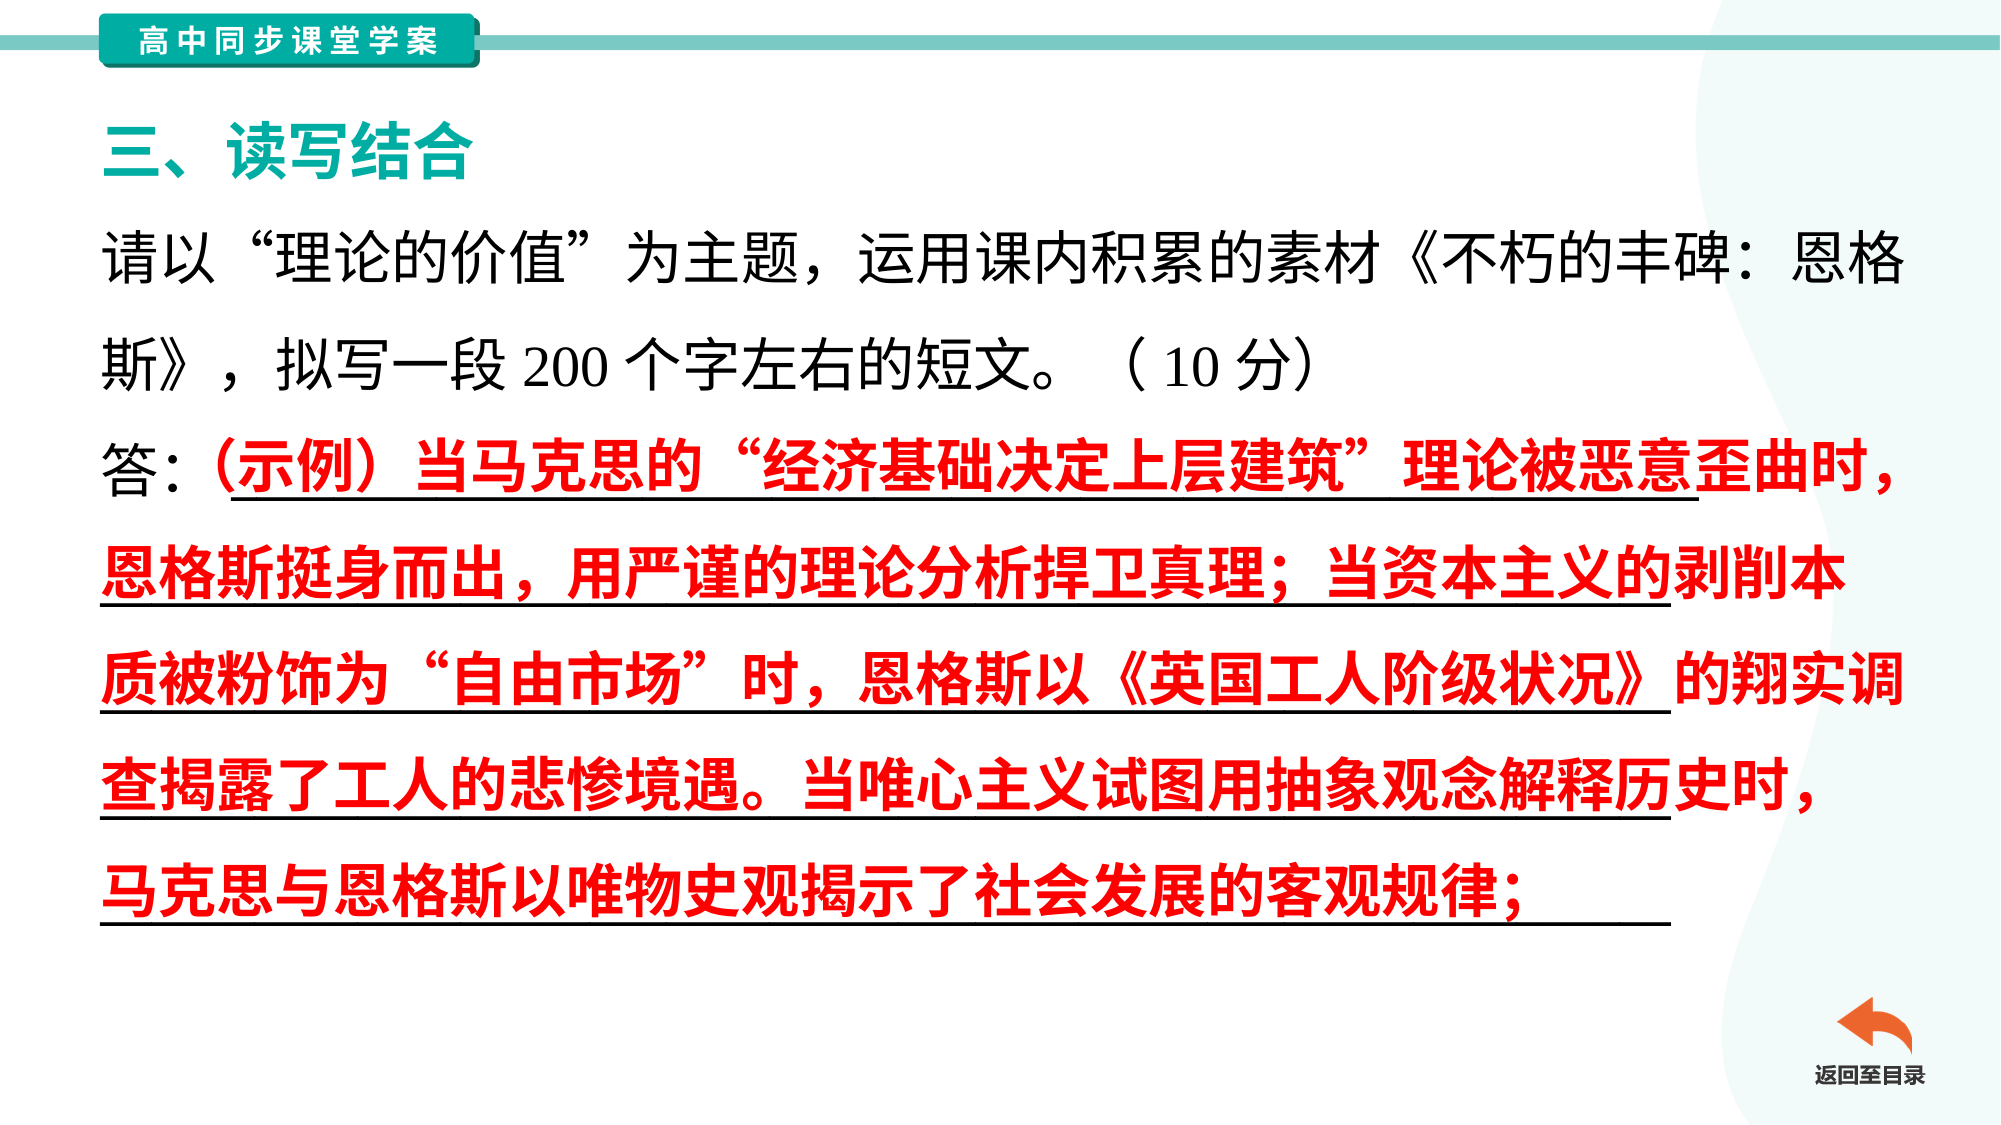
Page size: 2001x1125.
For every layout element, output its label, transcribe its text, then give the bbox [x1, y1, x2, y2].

picture [0, 0, 2000, 1125]
text_box 请以“理论的价值”为主题，运用课内积累的素材《不朽的丰碑：恩格 斯》，拟写一段200个字左右的短文。（10分） 答：_________________________________________________________ _____________________________________________________________ _____________________________________________________________ _____________________________________________________________ _____________________________________________________________ [100, 925, 1899, 930]
text_box （示例）当马克思的“经济基础决定上层建筑”理论被恶意歪曲时， 恩格斯挺身而出，用严谨的理论分析捍卫真理；当资本主义的剥削本 质被粉饰为“自由市场”时，恩格斯以《英国工人阶级状况》的翔实调 查揭露了工人的悲惨境遇。当唯心主义试图用抽象观念解释历史时， 马克思与恩格斯以唯物史观揭示了社会发展的客观规律； [100, 393, 1899, 925]
text_box 三、读写结合 [100, 76, 1899, 185]
text_box 请以“理论的价值”为主题，运用课内积累的素材《不朽的丰碑：恩格 斯》，拟写一段200个字左右的短文。（10分） 答：_________________________________________________________ _____________________________________________________________ _____________________________________________________________ _____________________________________________________________ _____________________________________________________________ [100, 185, 1899, 393]
